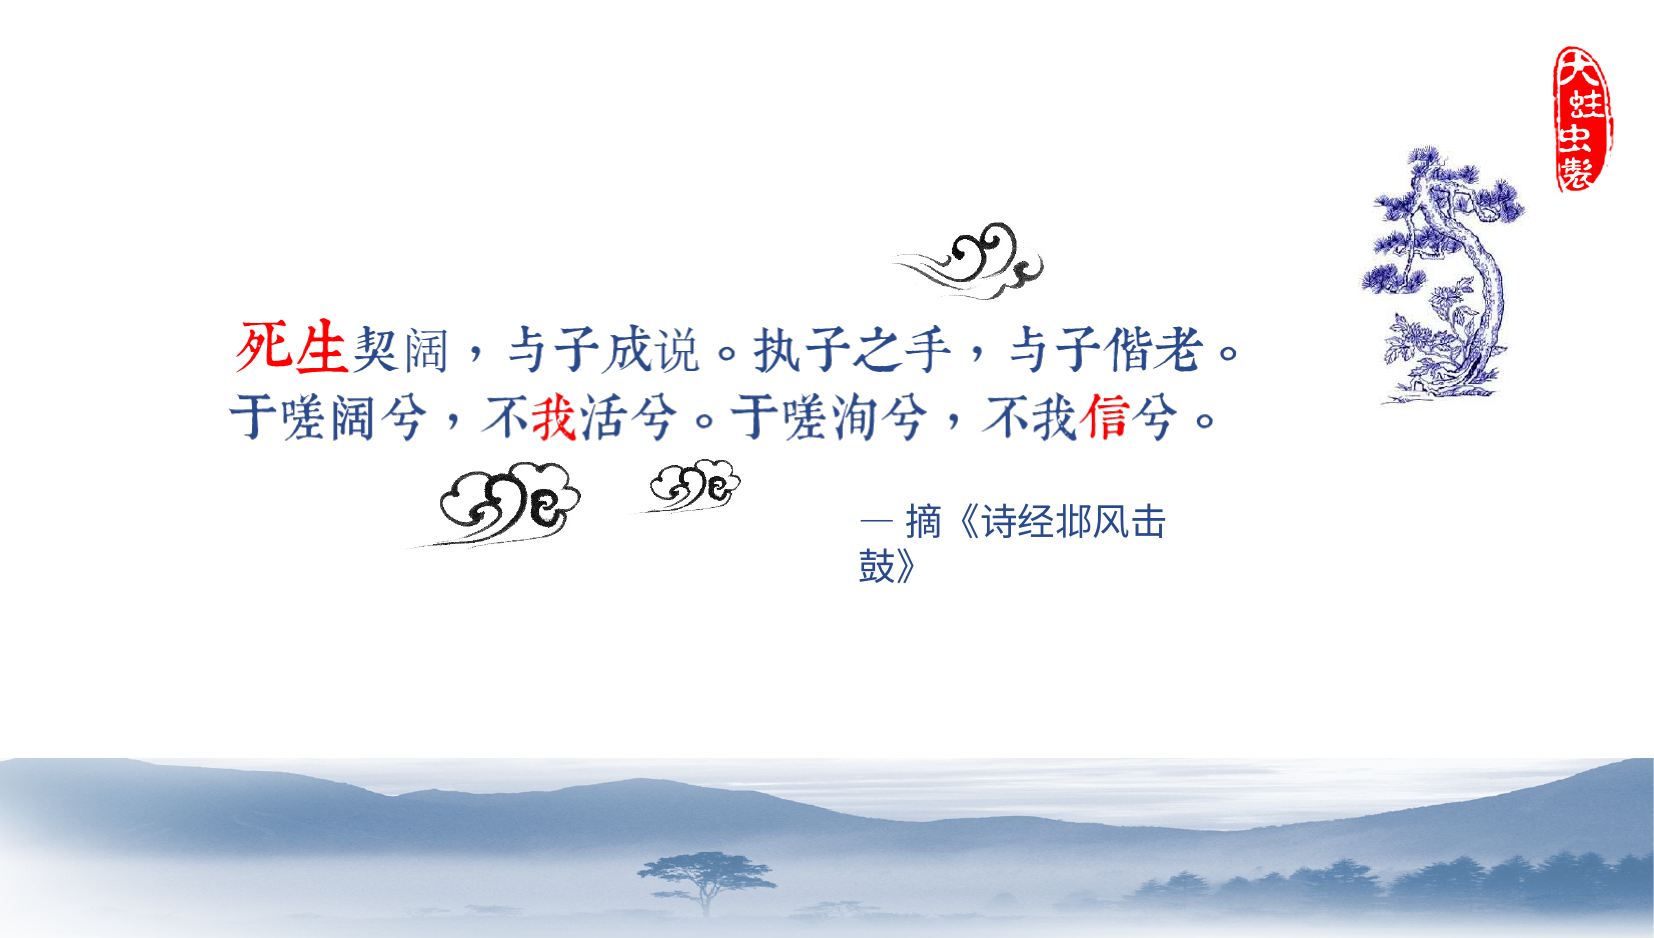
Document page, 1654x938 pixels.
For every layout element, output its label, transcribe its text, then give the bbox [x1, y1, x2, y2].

picture [1547, 42, 1620, 198]
picture [197, 220, 1288, 570]
picture [0, 740, 1654, 938]
text_box —摘《诗经邶风击鼓》 [843, 524, 1246, 641]
picture [1358, 137, 1532, 415]
